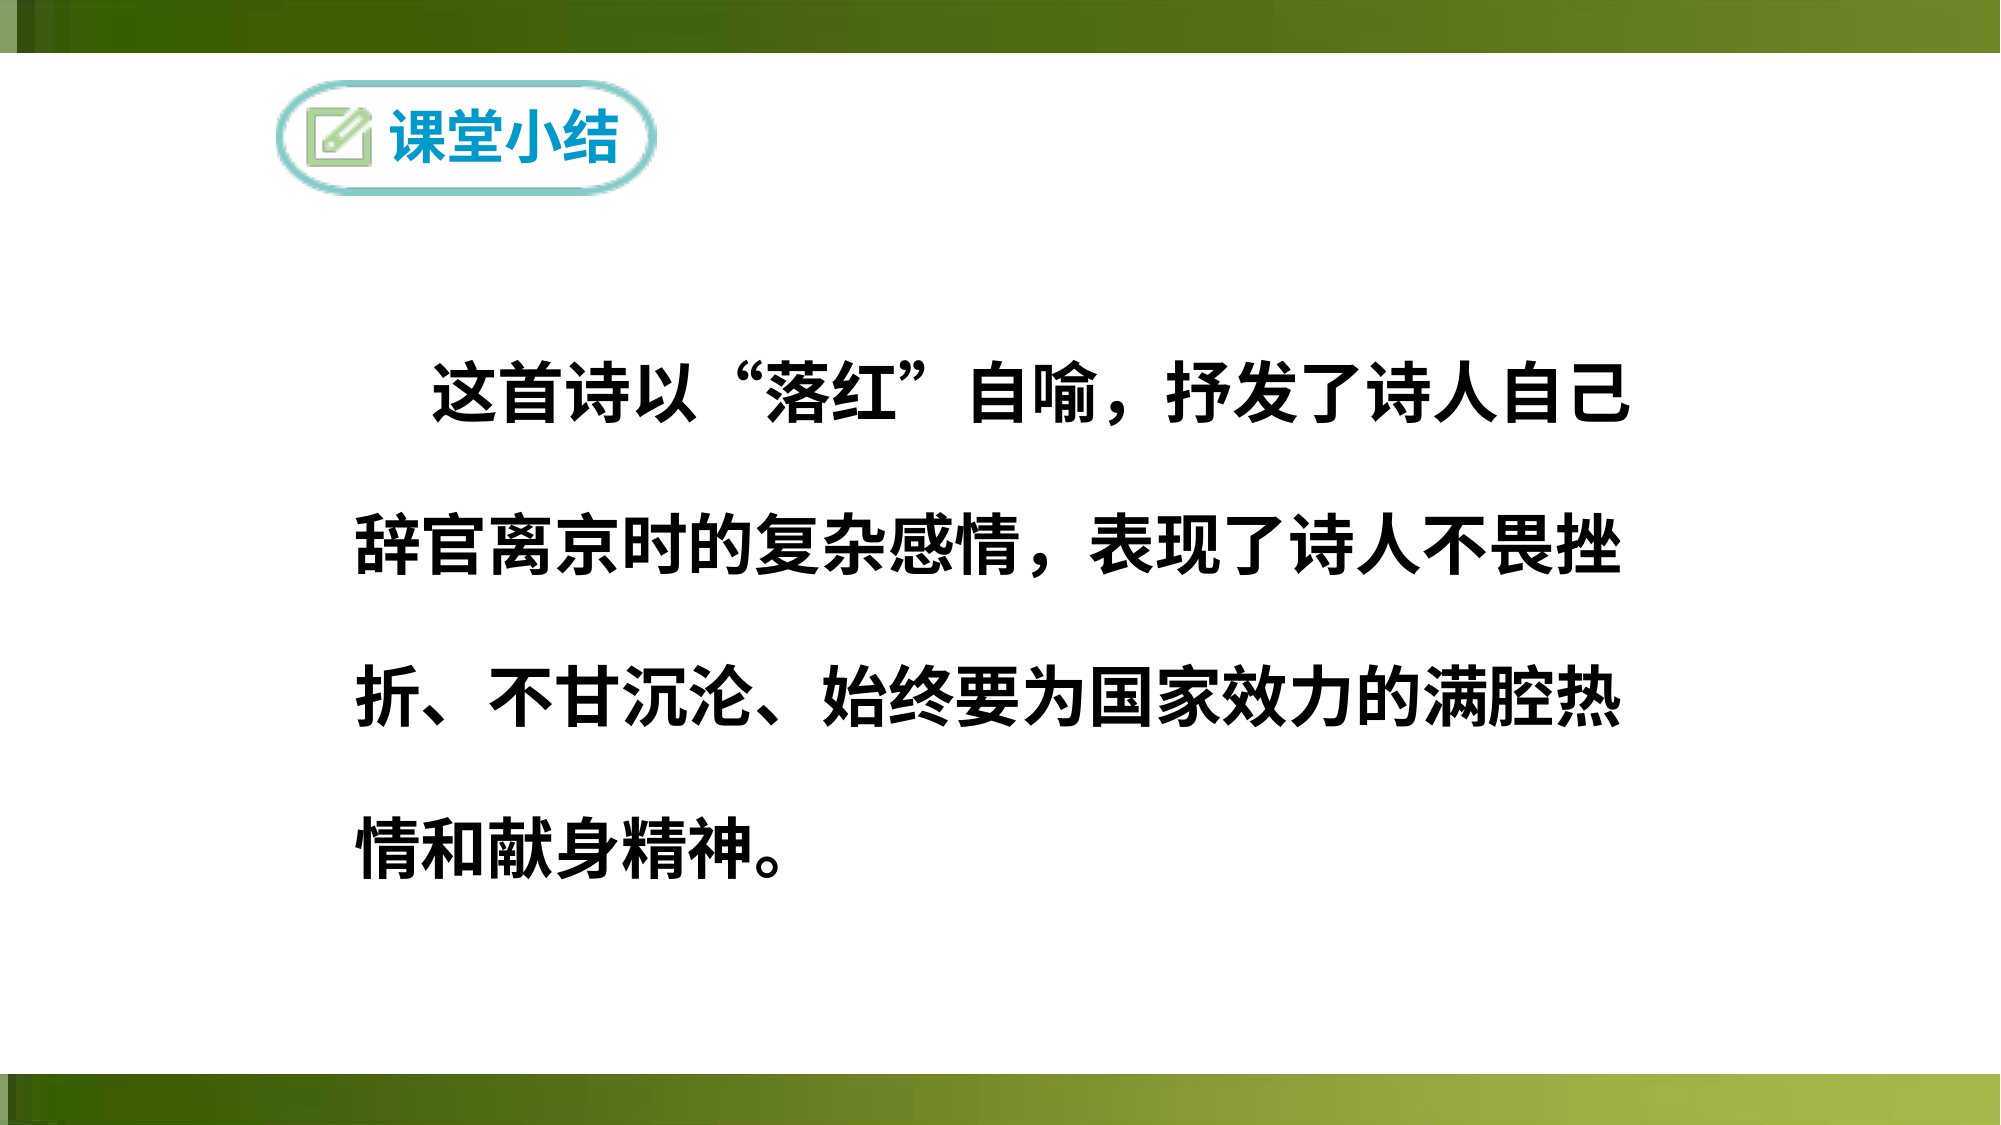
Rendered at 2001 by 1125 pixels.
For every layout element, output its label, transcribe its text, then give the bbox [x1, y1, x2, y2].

text_box 这首诗以“落红”自喻，抒发了诗人自己辞官离京时的复杂感情，表现了诗人不畏挫折、不甘沉沦、始终要为国家效力的满腔热情和献身精神。 [339, 271, 1661, 894]
picture [0, 1074, 2000, 1125]
picture [0, 0, 2000, 53]
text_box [276, 80, 657, 196]
